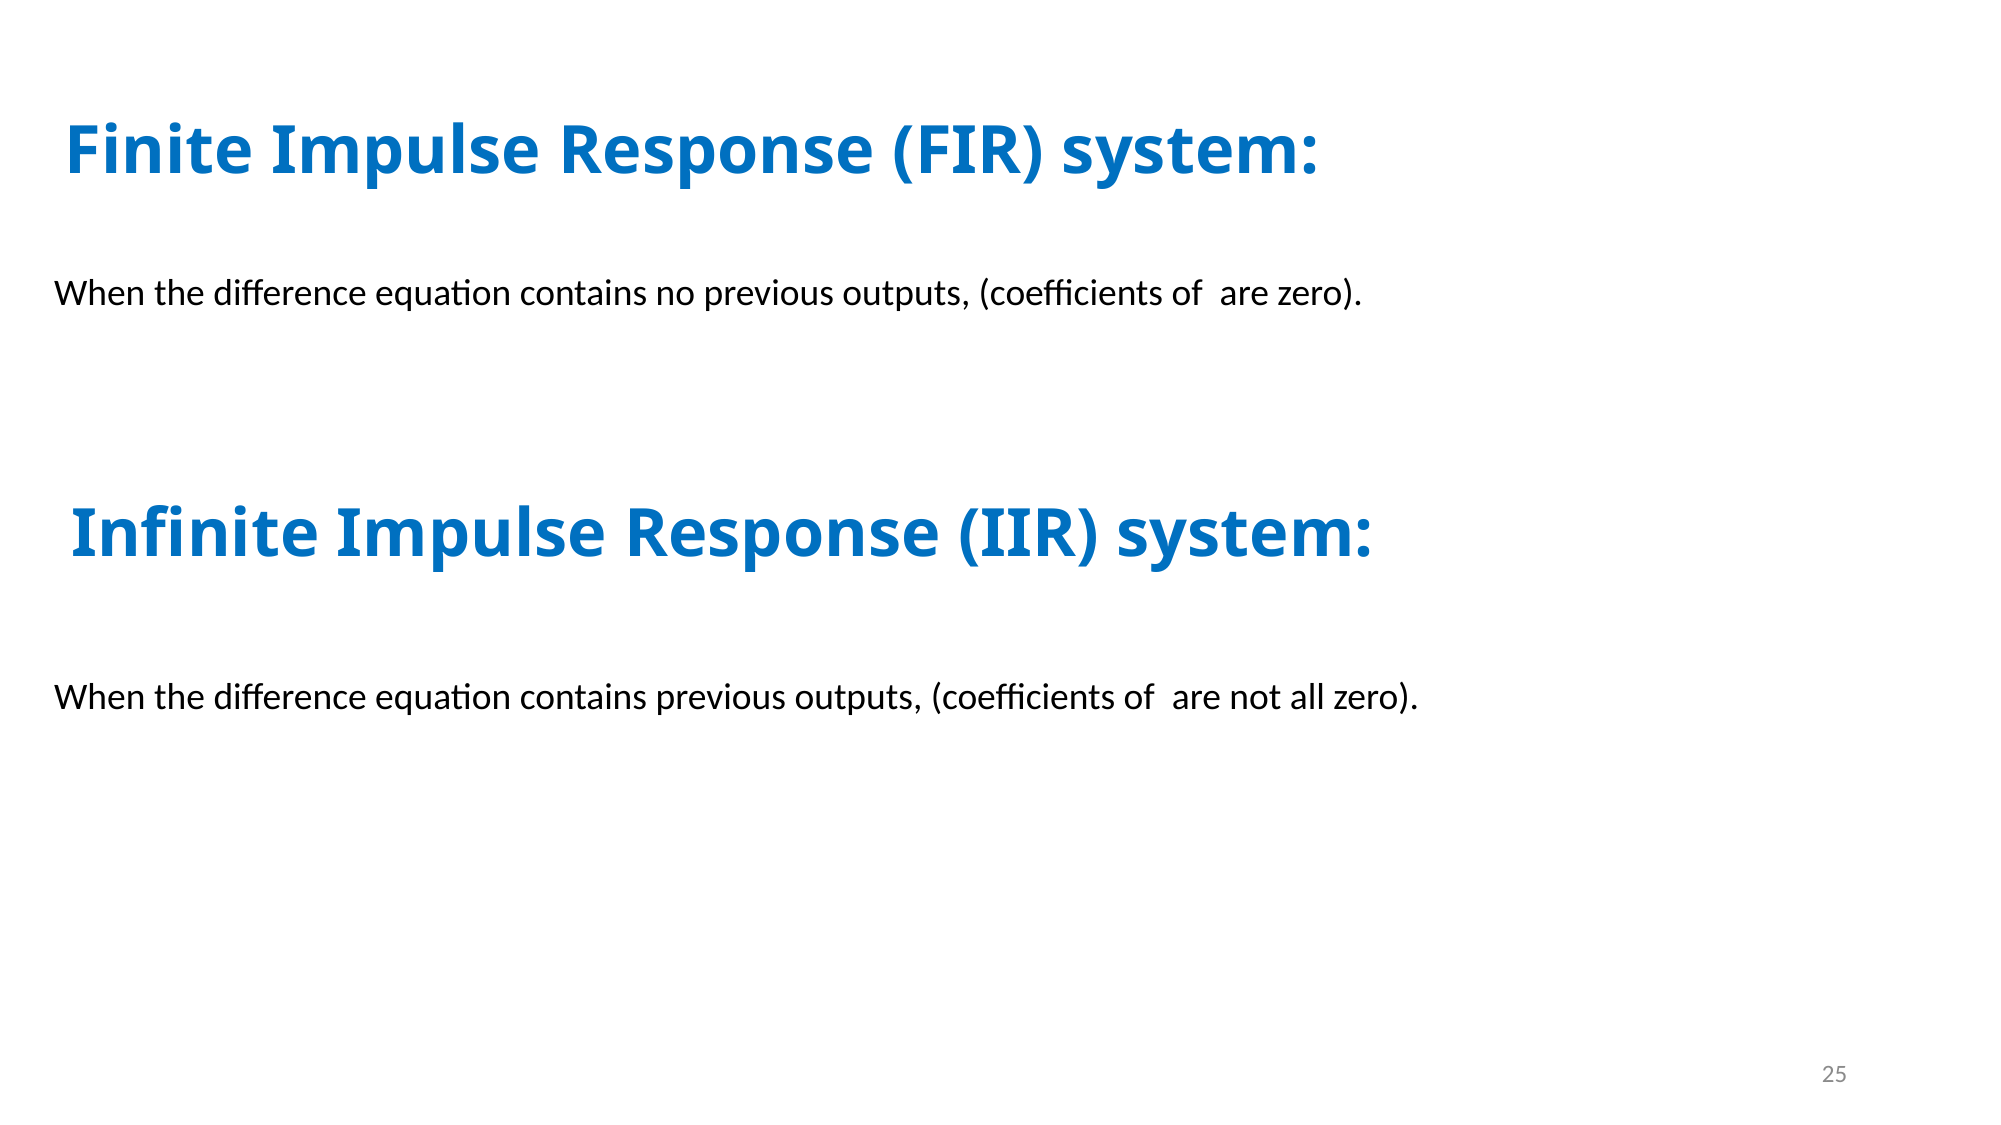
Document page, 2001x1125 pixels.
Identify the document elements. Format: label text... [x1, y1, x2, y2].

text_box Finite Impulse Response (FIR) system: [49, 99, 1353, 195]
slide_number 25 [1412, 1042, 1863, 1103]
text_box Infinite Impulse Response (IIR) system: [56, 482, 1408, 578]
